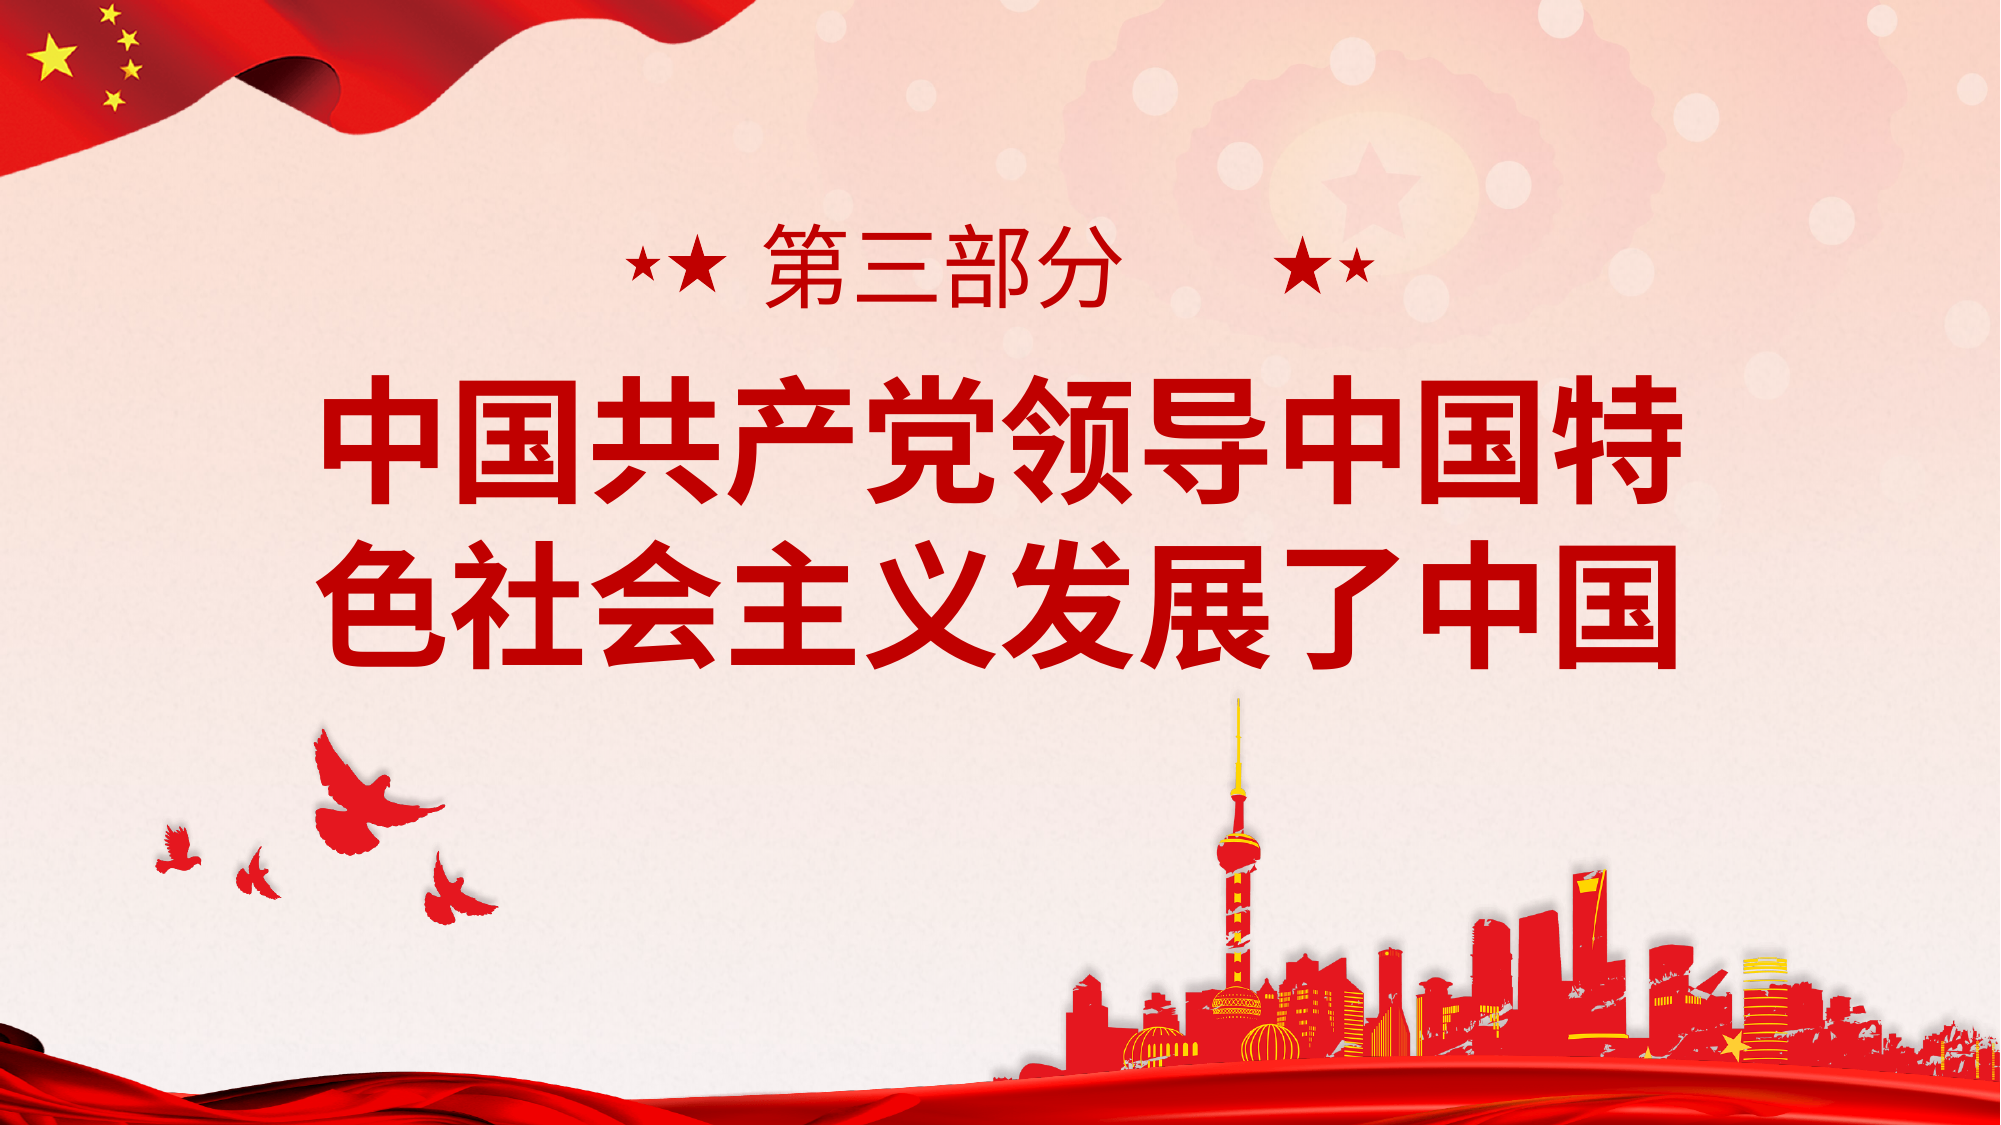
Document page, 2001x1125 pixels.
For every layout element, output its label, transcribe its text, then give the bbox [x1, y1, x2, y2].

picture [120, 717, 505, 943]
text_box 第三部分 [744, 202, 1256, 328]
text_box 中国共产党领导中国特色社会主义发展了中国 [252, 433, 1748, 608]
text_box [625, 233, 727, 293]
picture [0, 647, 2000, 1125]
picture [0, 0, 868, 213]
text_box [1273, 235, 1375, 295]
